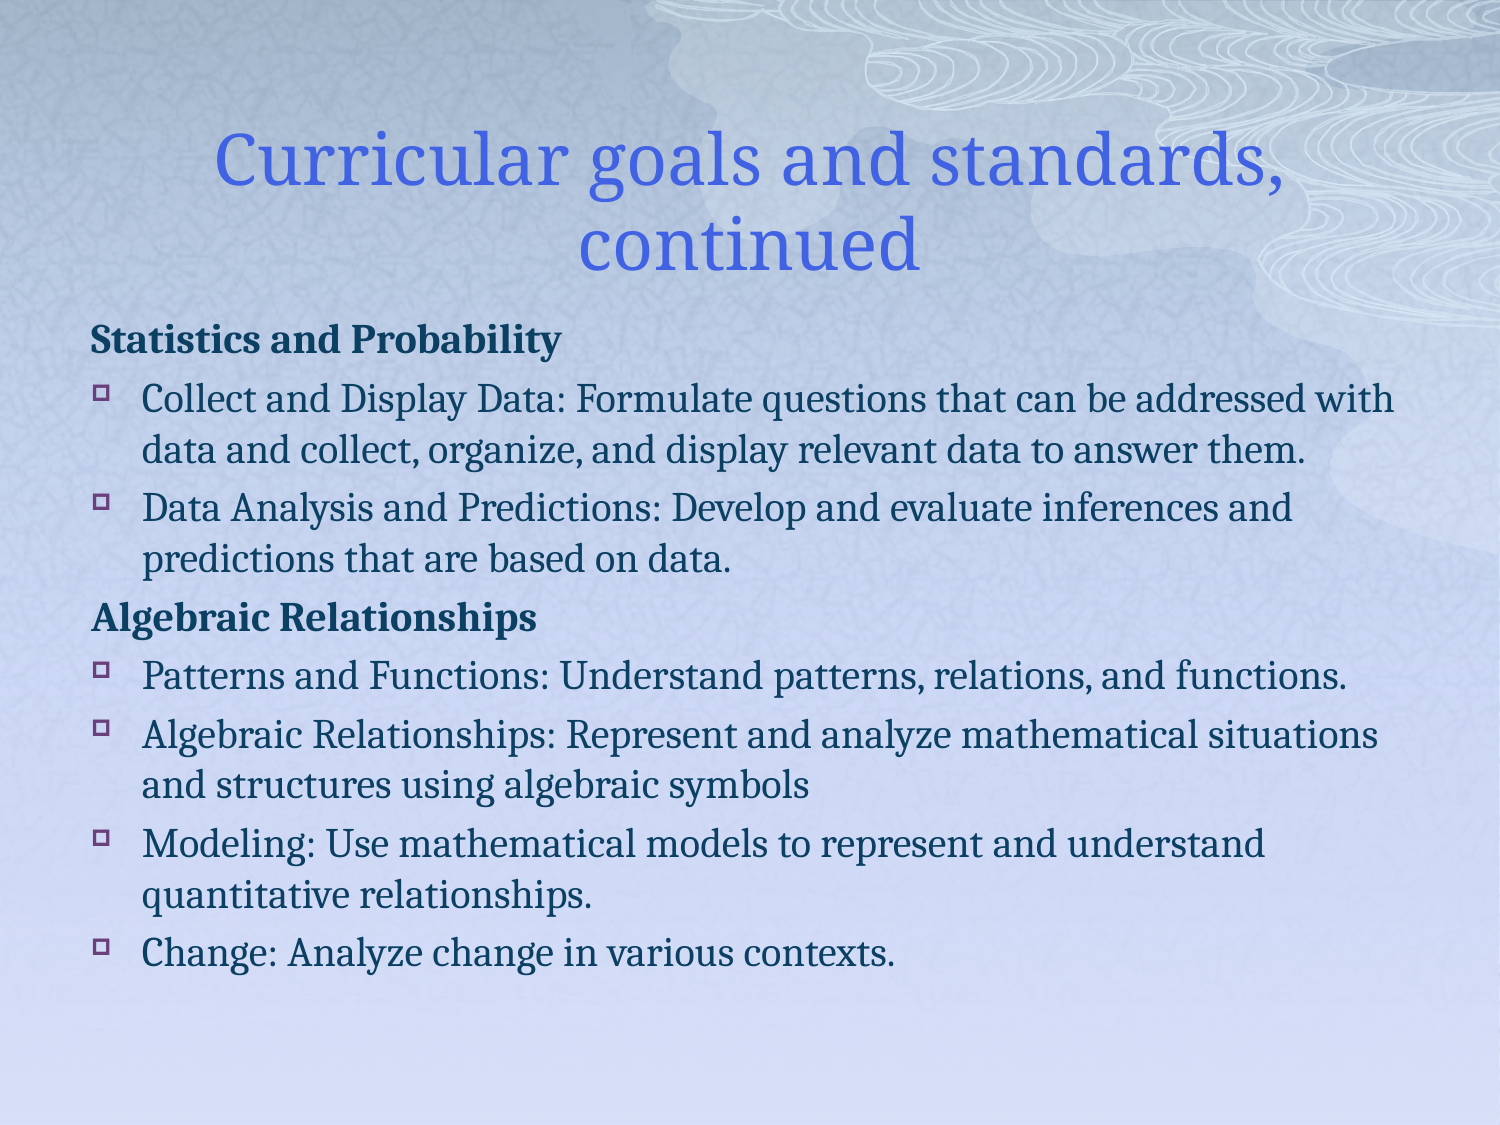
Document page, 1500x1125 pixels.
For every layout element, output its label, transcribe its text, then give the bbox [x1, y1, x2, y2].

list Statistics and Probability Collect and Display Data: Formulate questions that can be addressed with data and collect, organize, and display relevant data to answer them. Data Analysis and Predictions: Develop and evaluate inferences and predictions that are based on data. Algebraic Relationships Patterns and Functions: Understand patterns, relations, and functions. Algebraic Relationships: Represent and analyze mathematical situations and structures using algebraic symbols Modeling: Use mathematical models to represent and understand quantitative relationships. Change: Analyze change in various contexts. [76, 304, 1430, 1032]
title Curricular goals and standards, continued [75, 105, 1425, 293]
